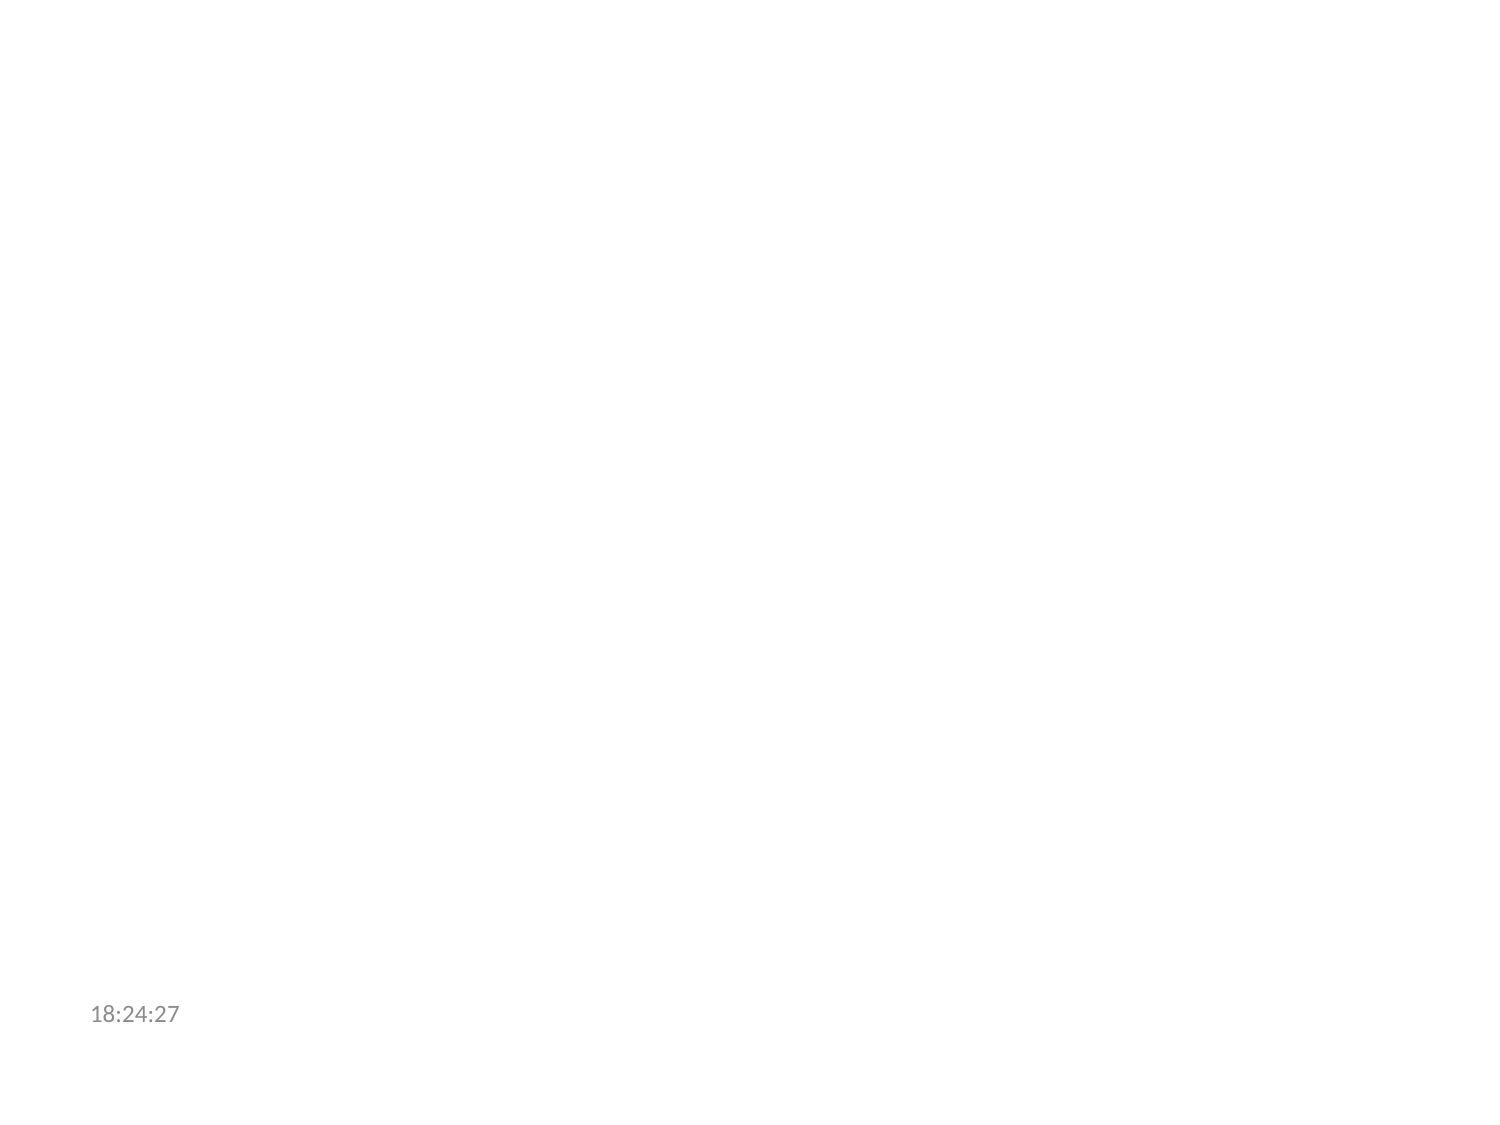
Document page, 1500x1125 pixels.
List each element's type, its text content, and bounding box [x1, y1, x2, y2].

text_box 15:35:09 [75, 982, 425, 1043]
